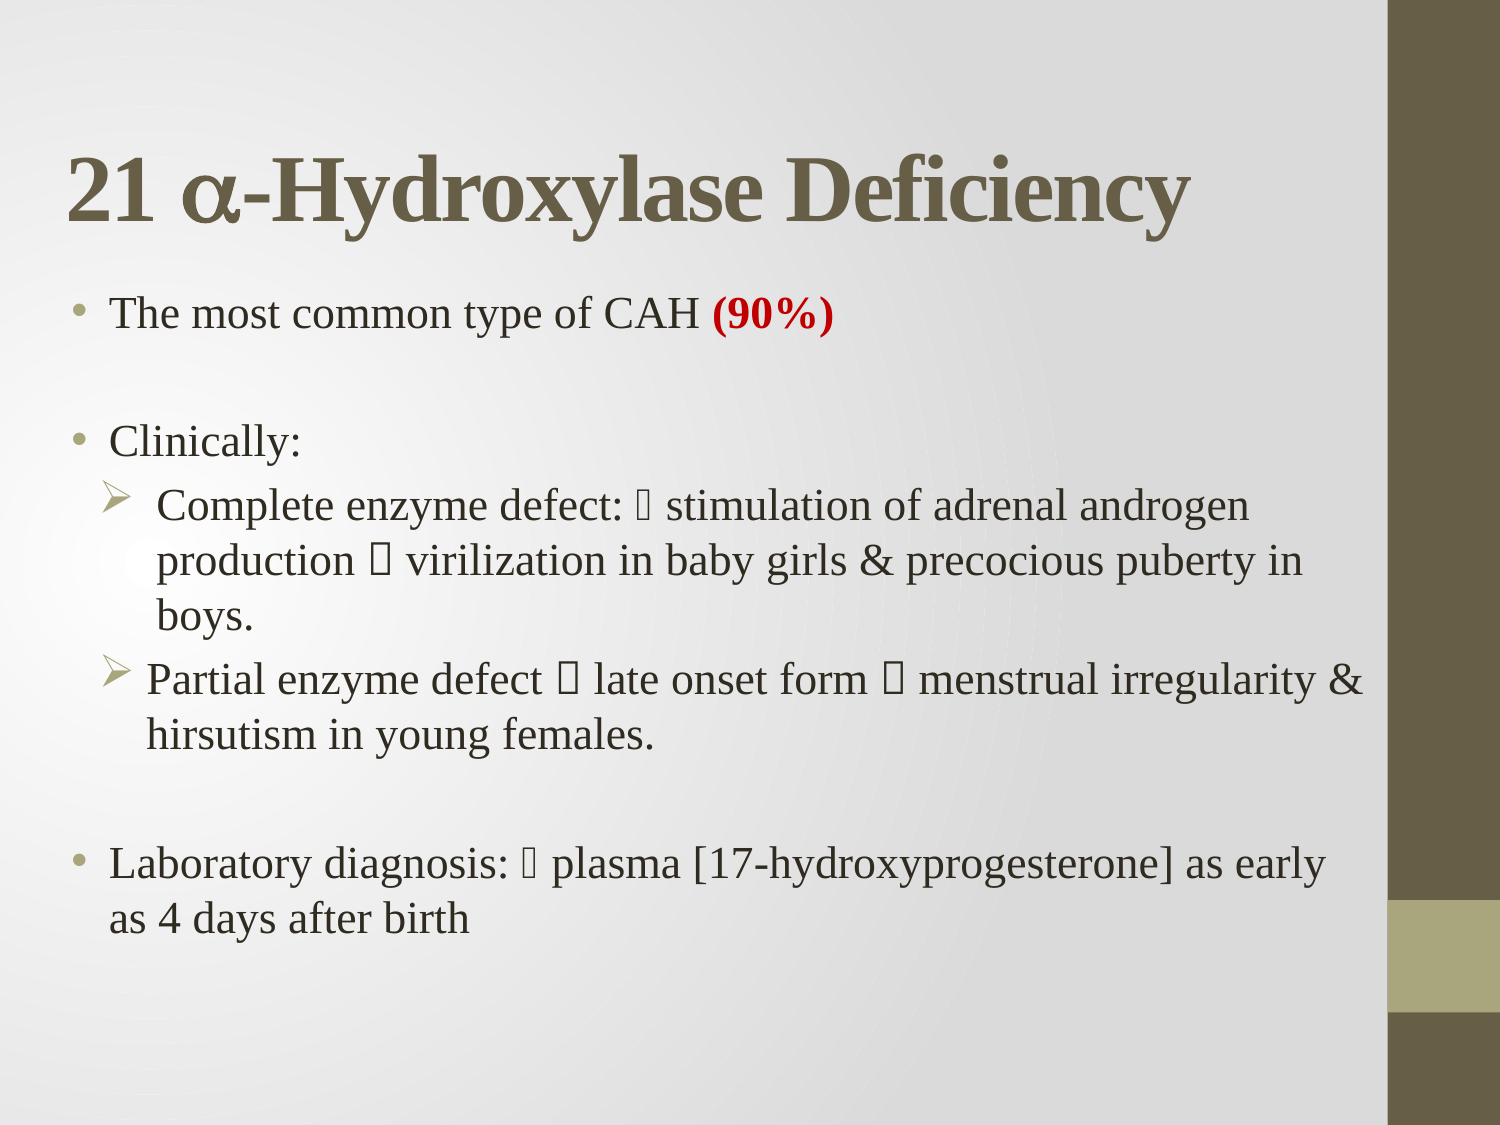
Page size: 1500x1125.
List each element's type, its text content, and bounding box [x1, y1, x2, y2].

list The most common type of CAH (90%) Clinically: Complete enzyme defect:  stimulation of adrenal androgen production  virilization in baby girls & precocious puberty in boys. Partial enzyme defect  late onset form  menstrual irregularity & hirsutism in young females. Laboratory diagnosis:  plasma [17-hydroxyprogesterone] as early as 4 days after birth [37, 275, 1388, 1088]
title 21 -Hydroxylase Deficiency [50, 112, 1313, 254]
